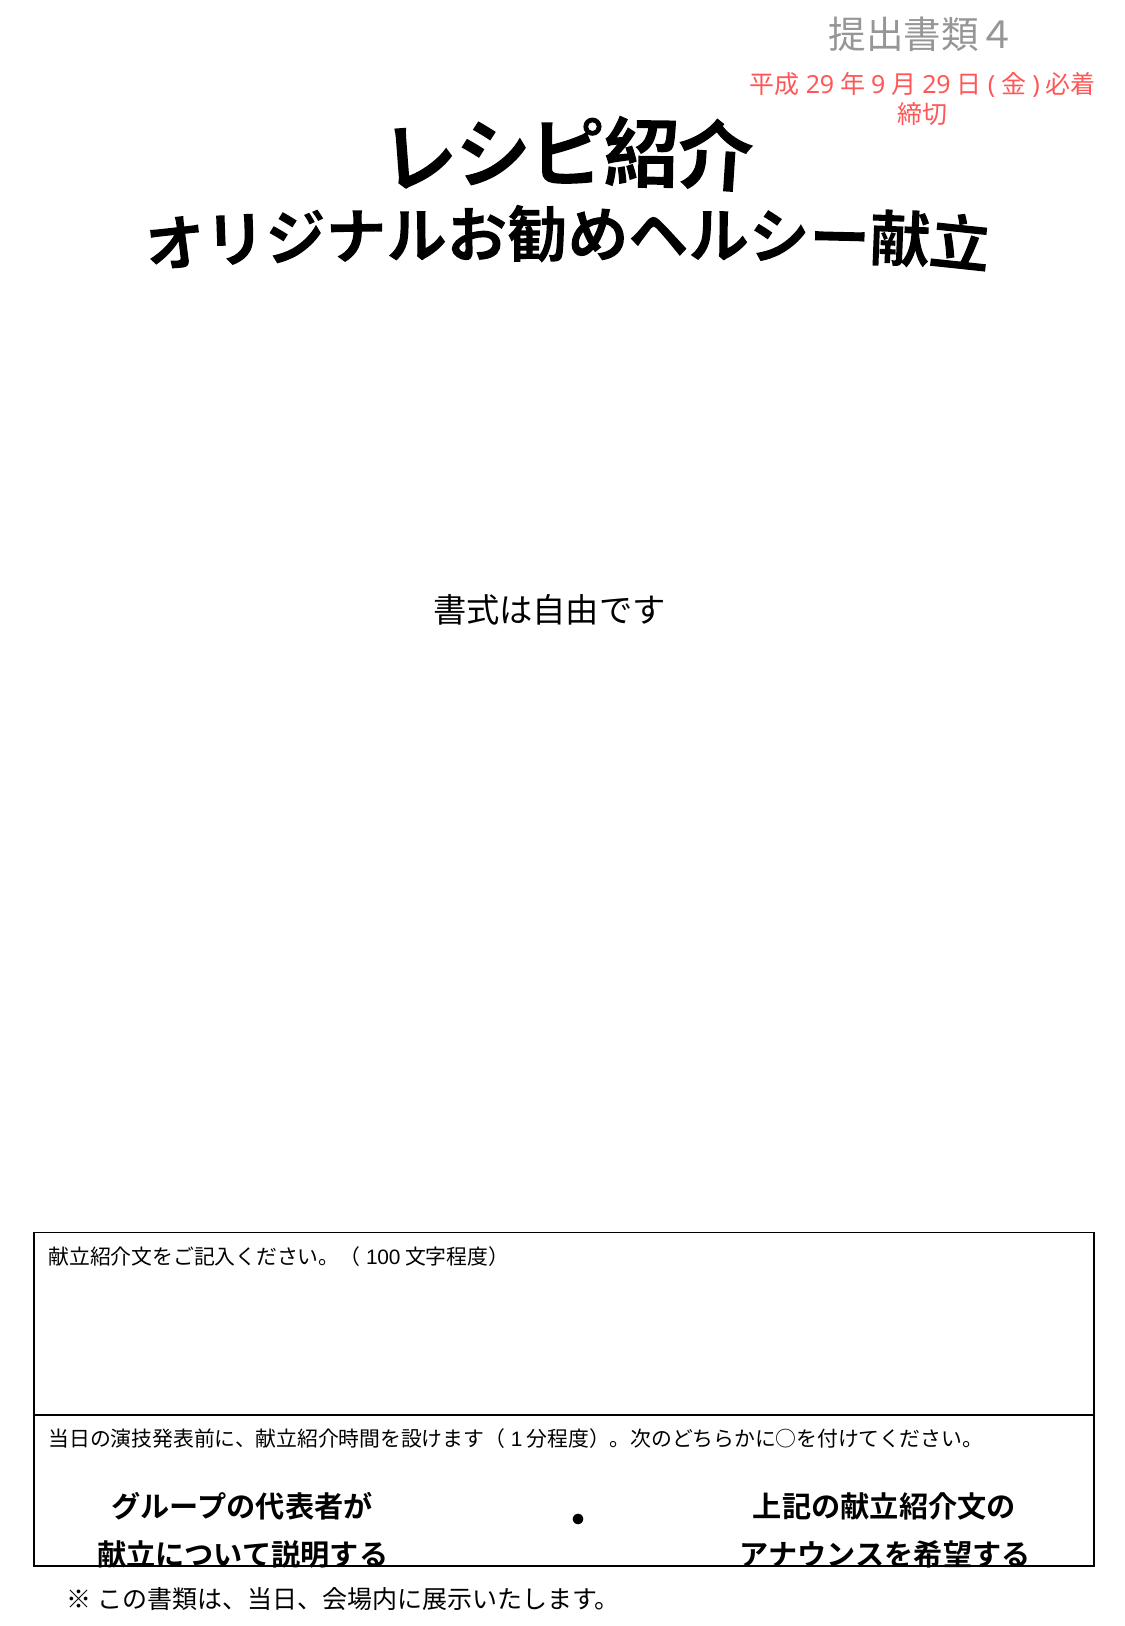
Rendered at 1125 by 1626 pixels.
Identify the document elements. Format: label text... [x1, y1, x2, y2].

text_box ※この書類は、当日、会場内に展示いたします。 [54, 1582, 1052, 1616]
text_box 提出書類４ 平成29年9月29日(金)必着締切 [727, 9, 1118, 131]
table_cell 当日の演技発表前に、献立紹介時間を設けます（1分程度）。次のどちらかに○を付けてください。 グループの代表者が 上記の献立紹介文の 献立について説明する アナウンスを希望する [35, 1416, 1093, 1565]
text_box 書式は自由です [94, 588, 1005, 691]
text_box ・ [538, 1480, 598, 1556]
table_header 献立紹介文をご記入ください。（100文字程度） [35, 1233, 1093, 1414]
